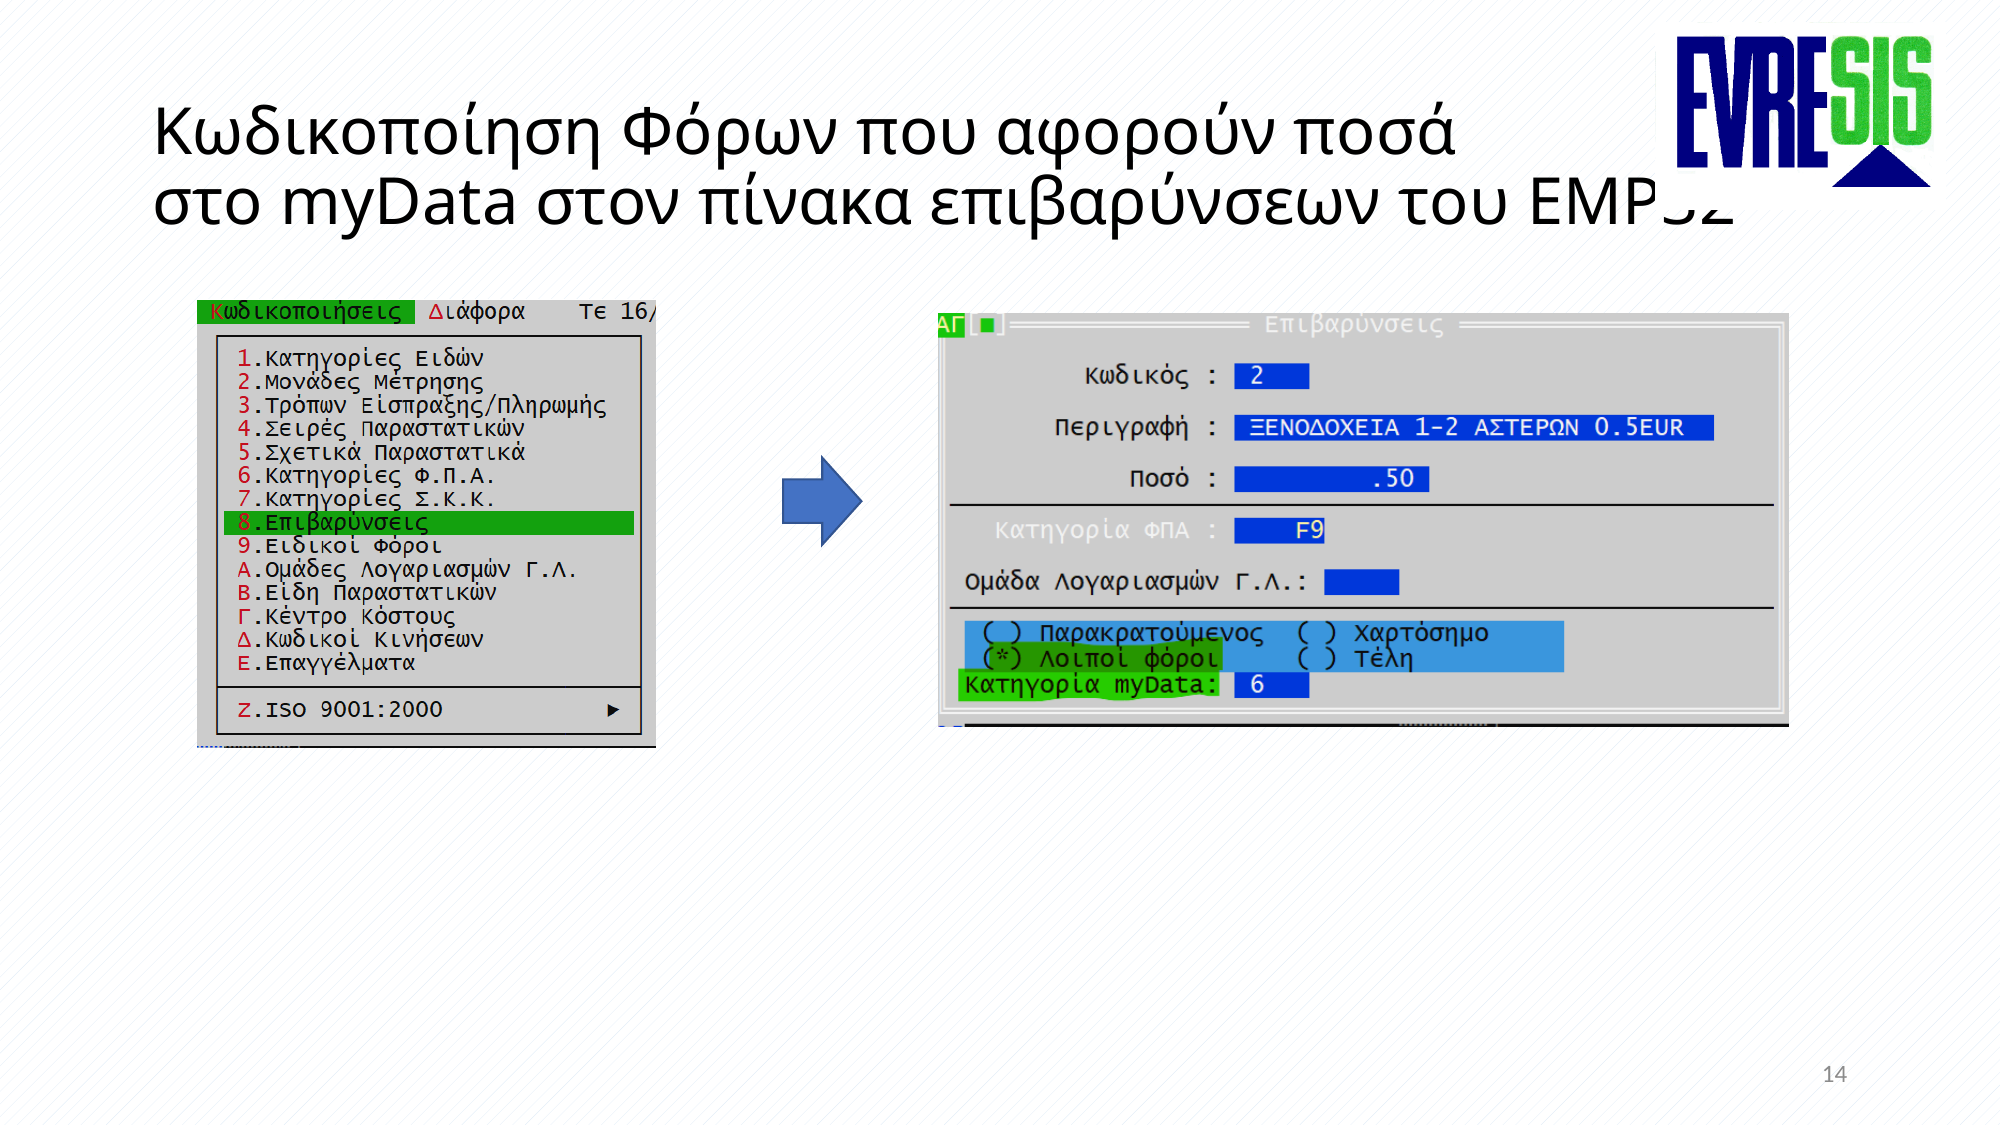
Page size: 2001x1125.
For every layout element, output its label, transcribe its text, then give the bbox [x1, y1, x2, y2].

slide_number 14 [1412, 1042, 1863, 1103]
text_box [782, 454, 863, 548]
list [197, 299, 656, 748]
picture [1655, 22, 1946, 210]
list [938, 313, 1789, 727]
title Κωδικοποίηση Φόρων που αφορούν ποσά στο myData στον πίνακα επιβαρύνσεων του EMP32 [137, 59, 1863, 278]
